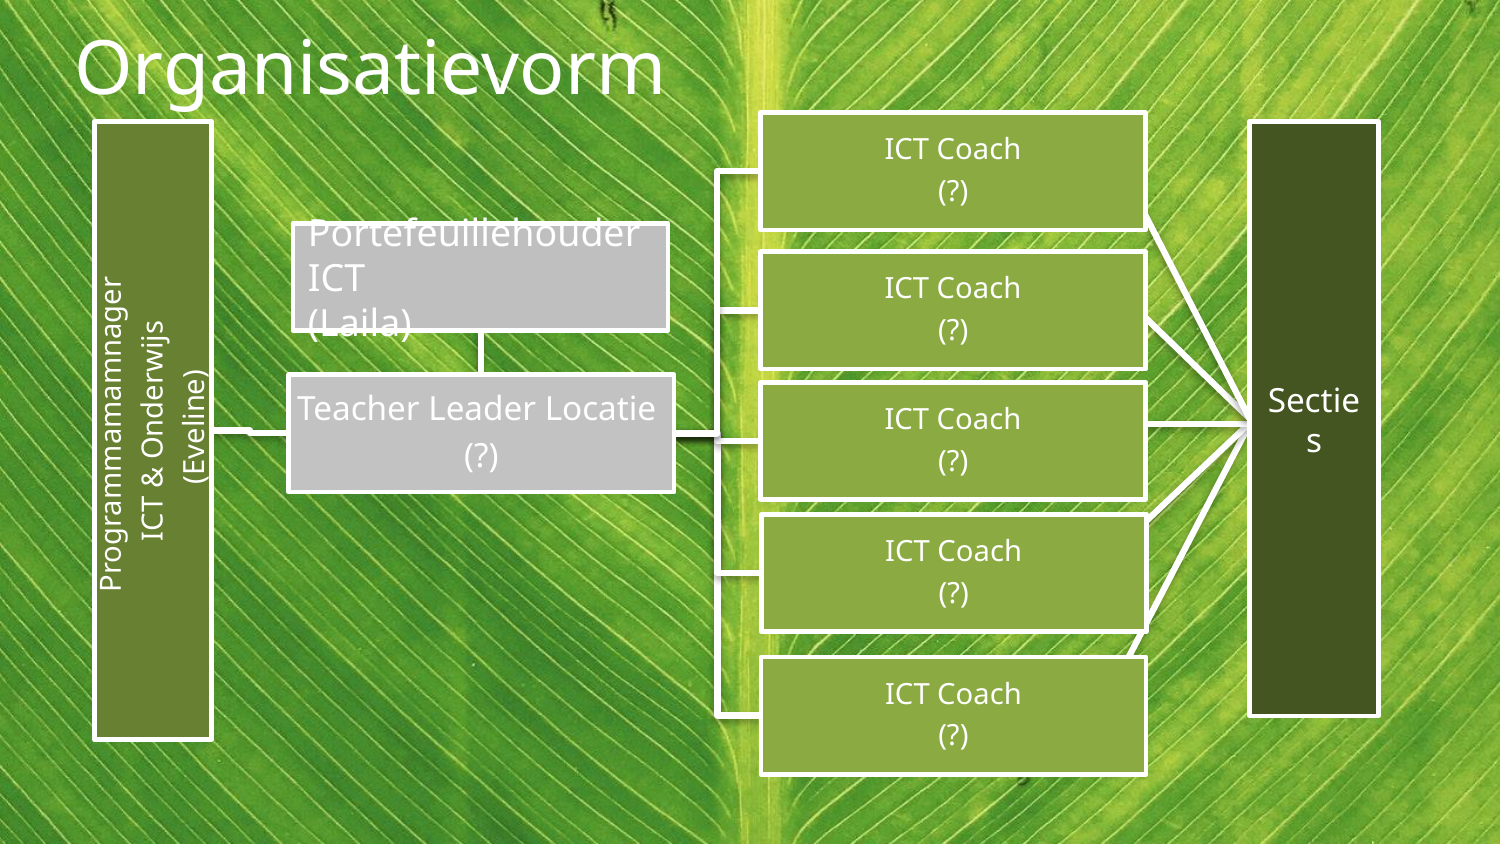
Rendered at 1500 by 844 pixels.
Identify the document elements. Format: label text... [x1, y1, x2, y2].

title Organisatievorm [59, 0, 1354, 125]
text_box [59, 112, 1175, 819]
picture [0, 0, 1500, 844]
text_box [1179, 555, 1250, 678]
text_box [1179, 161, 1250, 419]
picture [1175, 125, 1248, 161]
text_box Secties [1248, 119, 1380, 718]
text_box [1179, 429, 1253, 548]
